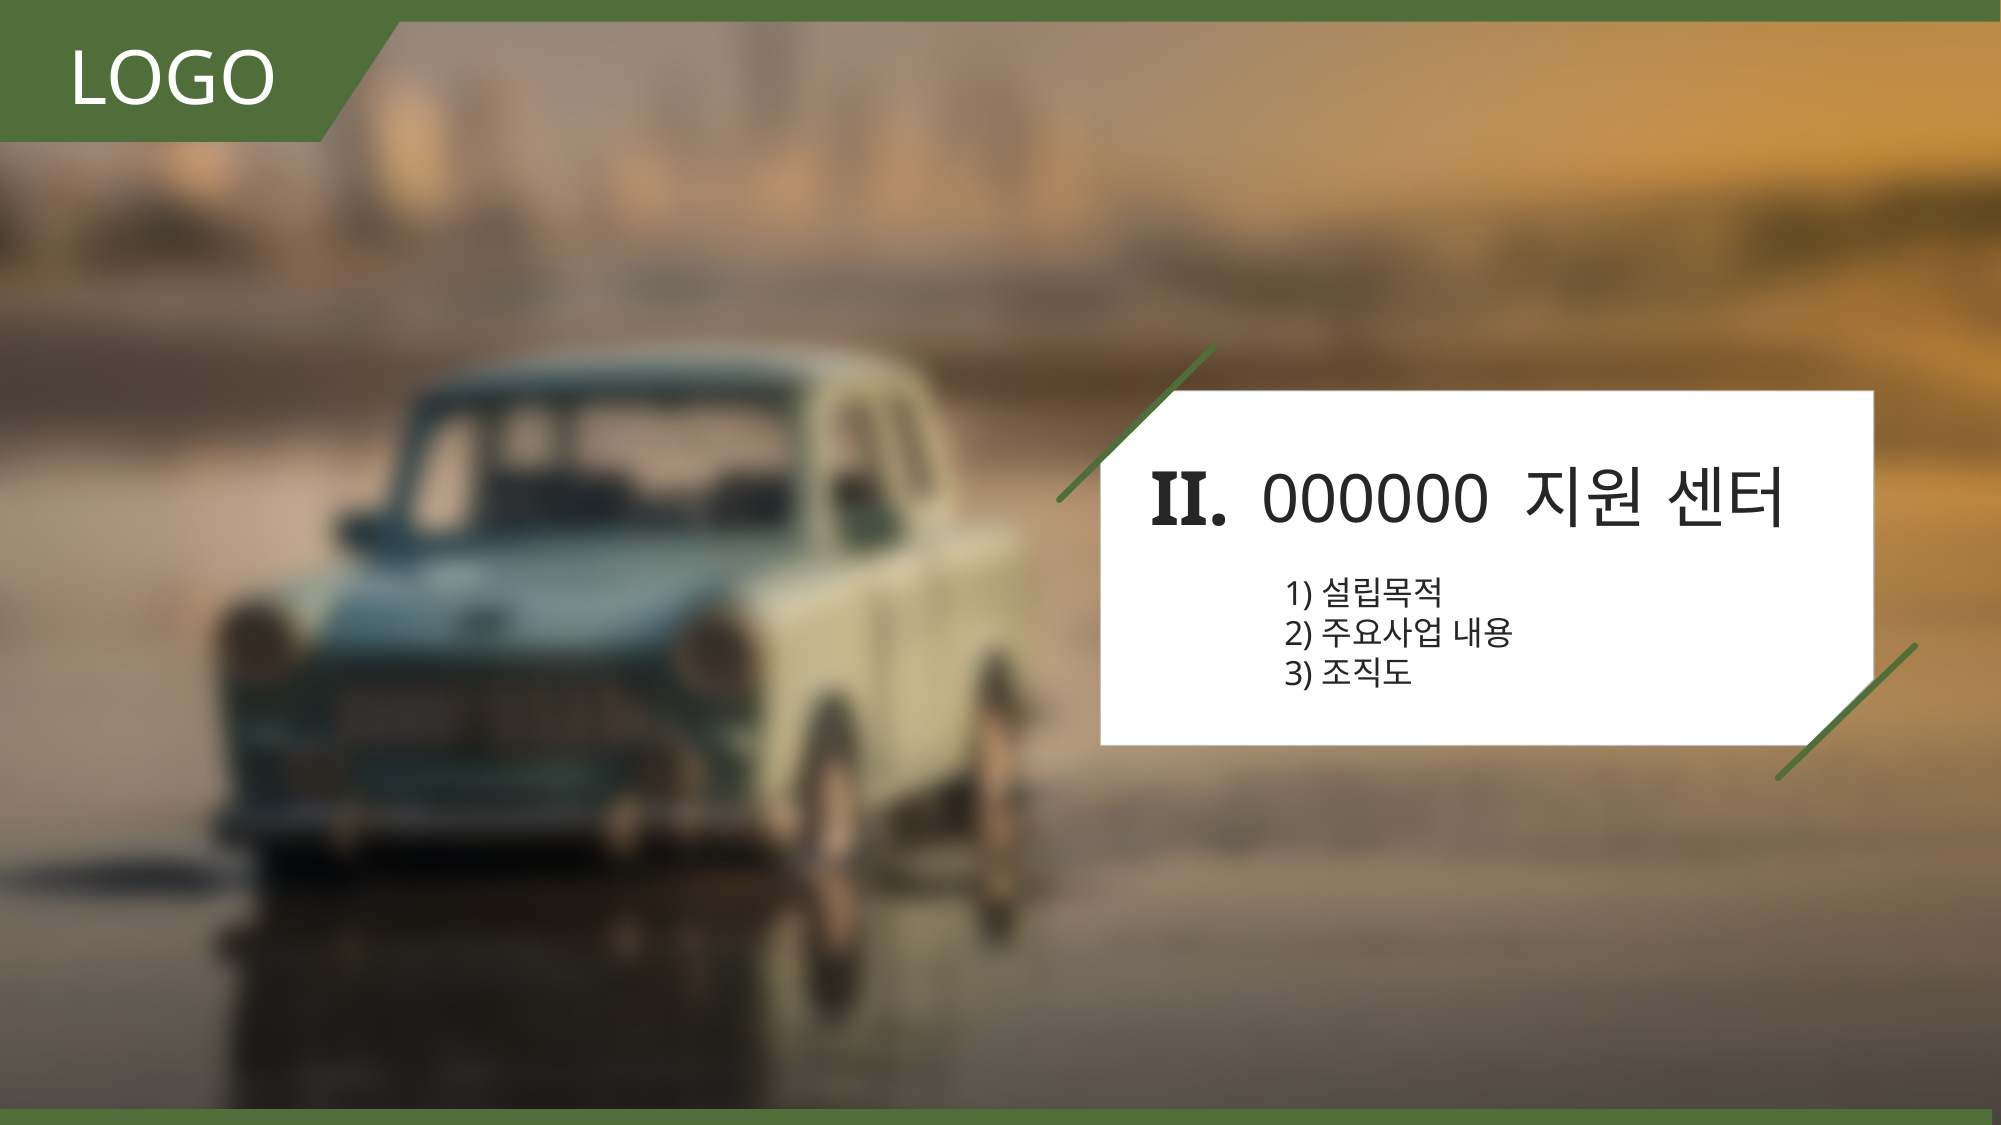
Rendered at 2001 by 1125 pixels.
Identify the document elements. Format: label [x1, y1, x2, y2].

picture [0, 0, 2001, 1125]
text_box [0, 0, 2000, 143]
text_box [1059, 346, 1916, 779]
